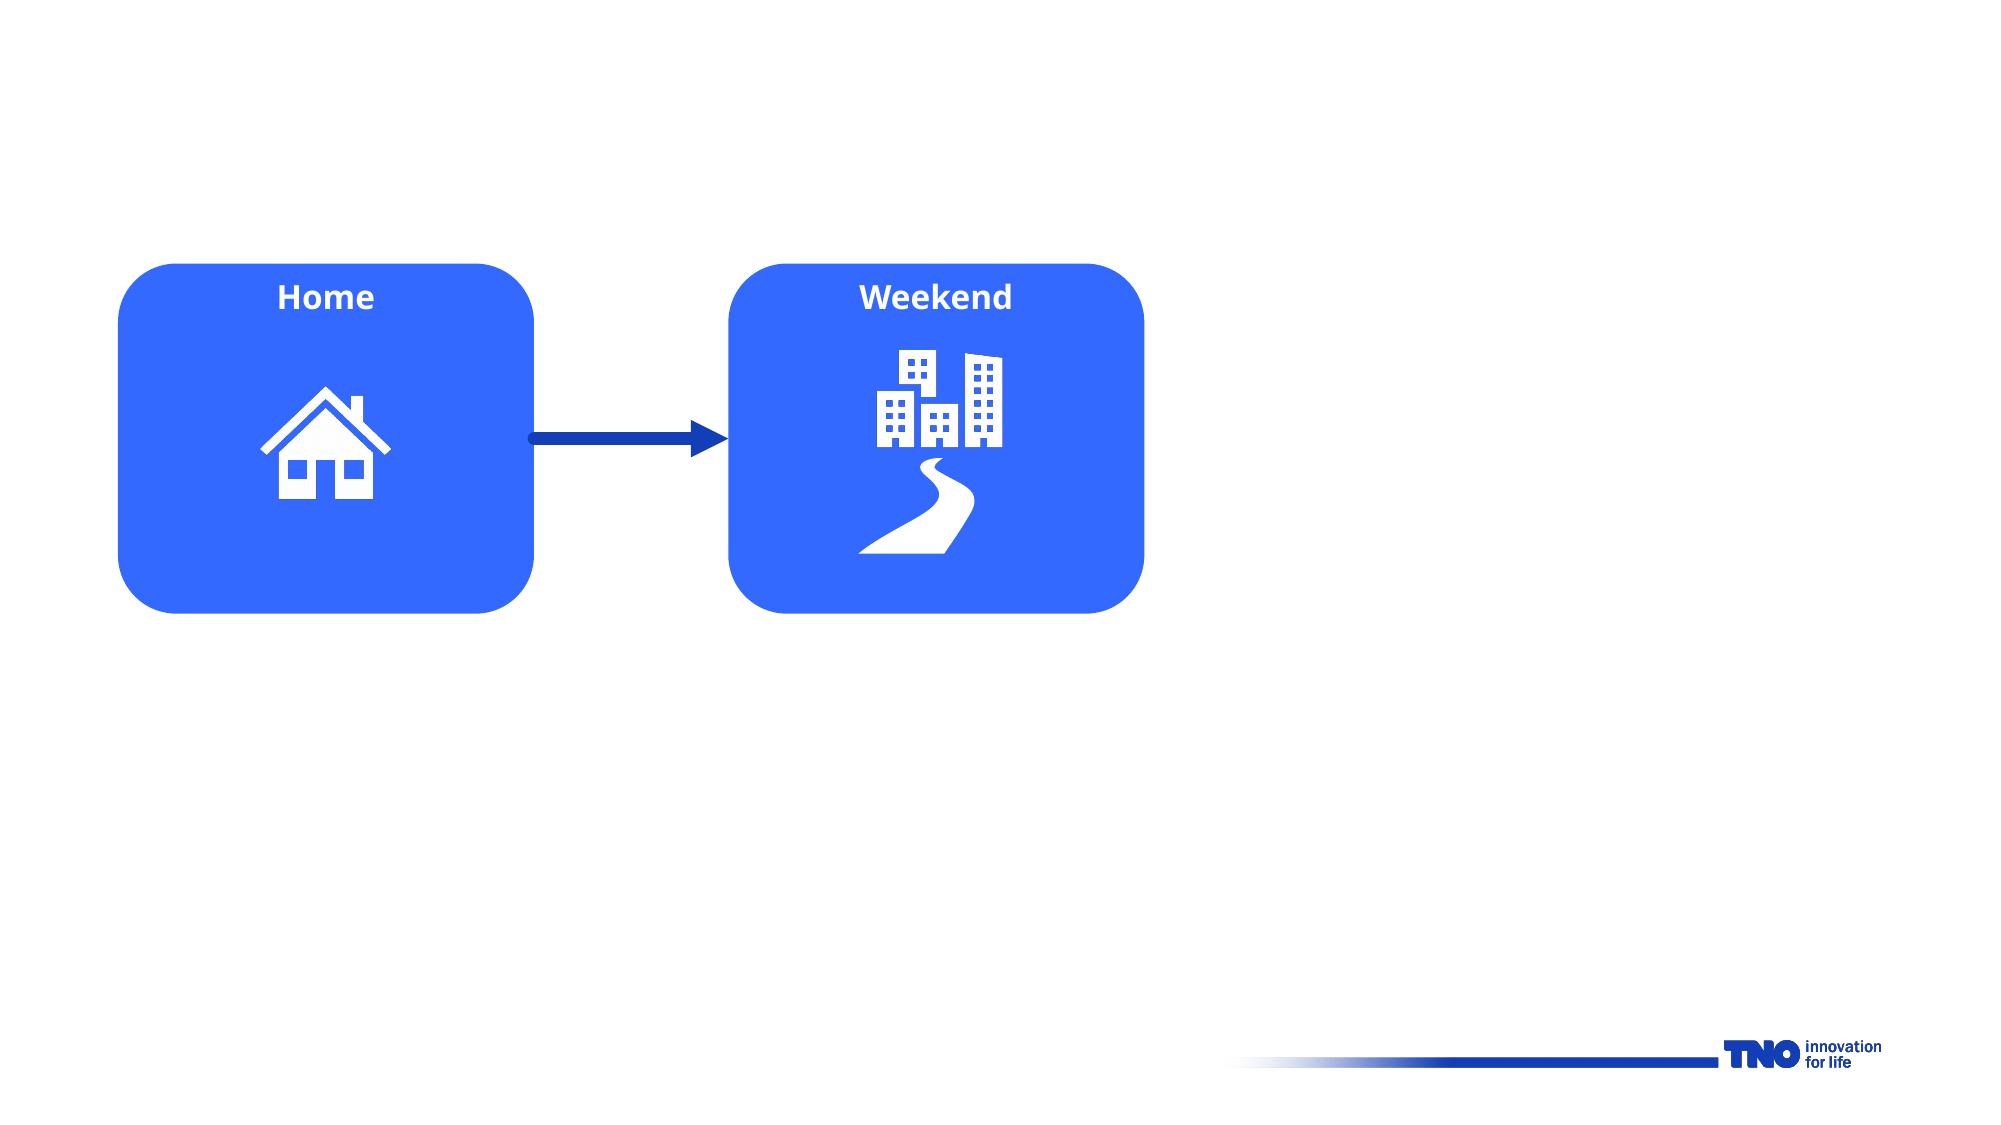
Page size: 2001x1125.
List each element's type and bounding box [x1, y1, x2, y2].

text_box [728, 263, 1145, 614]
text_box [117, 263, 534, 614]
picture [1222, 1040, 1882, 1068]
